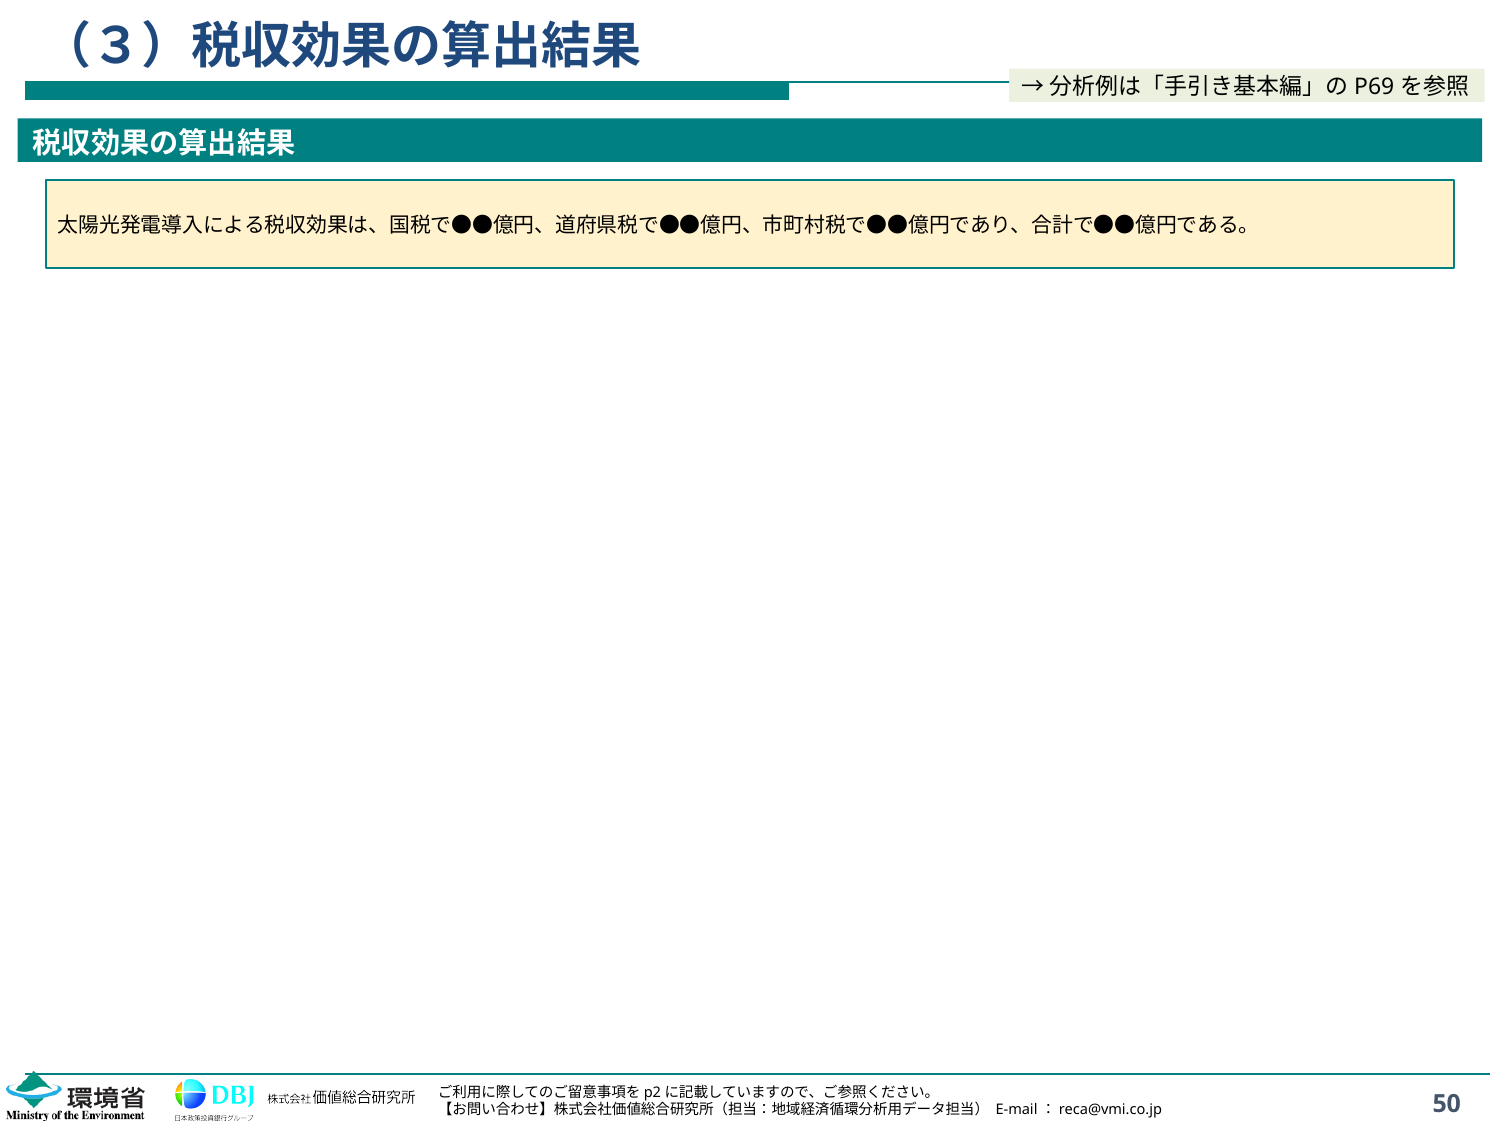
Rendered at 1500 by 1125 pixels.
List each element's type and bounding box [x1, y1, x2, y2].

text_box [17, 118, 1483, 162]
text_box [46, 179, 1454, 269]
title [25, 0, 1355, 81]
picture [2, 1071, 148, 1125]
picture [171, 1075, 419, 1125]
slide_number [1393, 1079, 1500, 1122]
text_box [1009, 68, 1485, 102]
